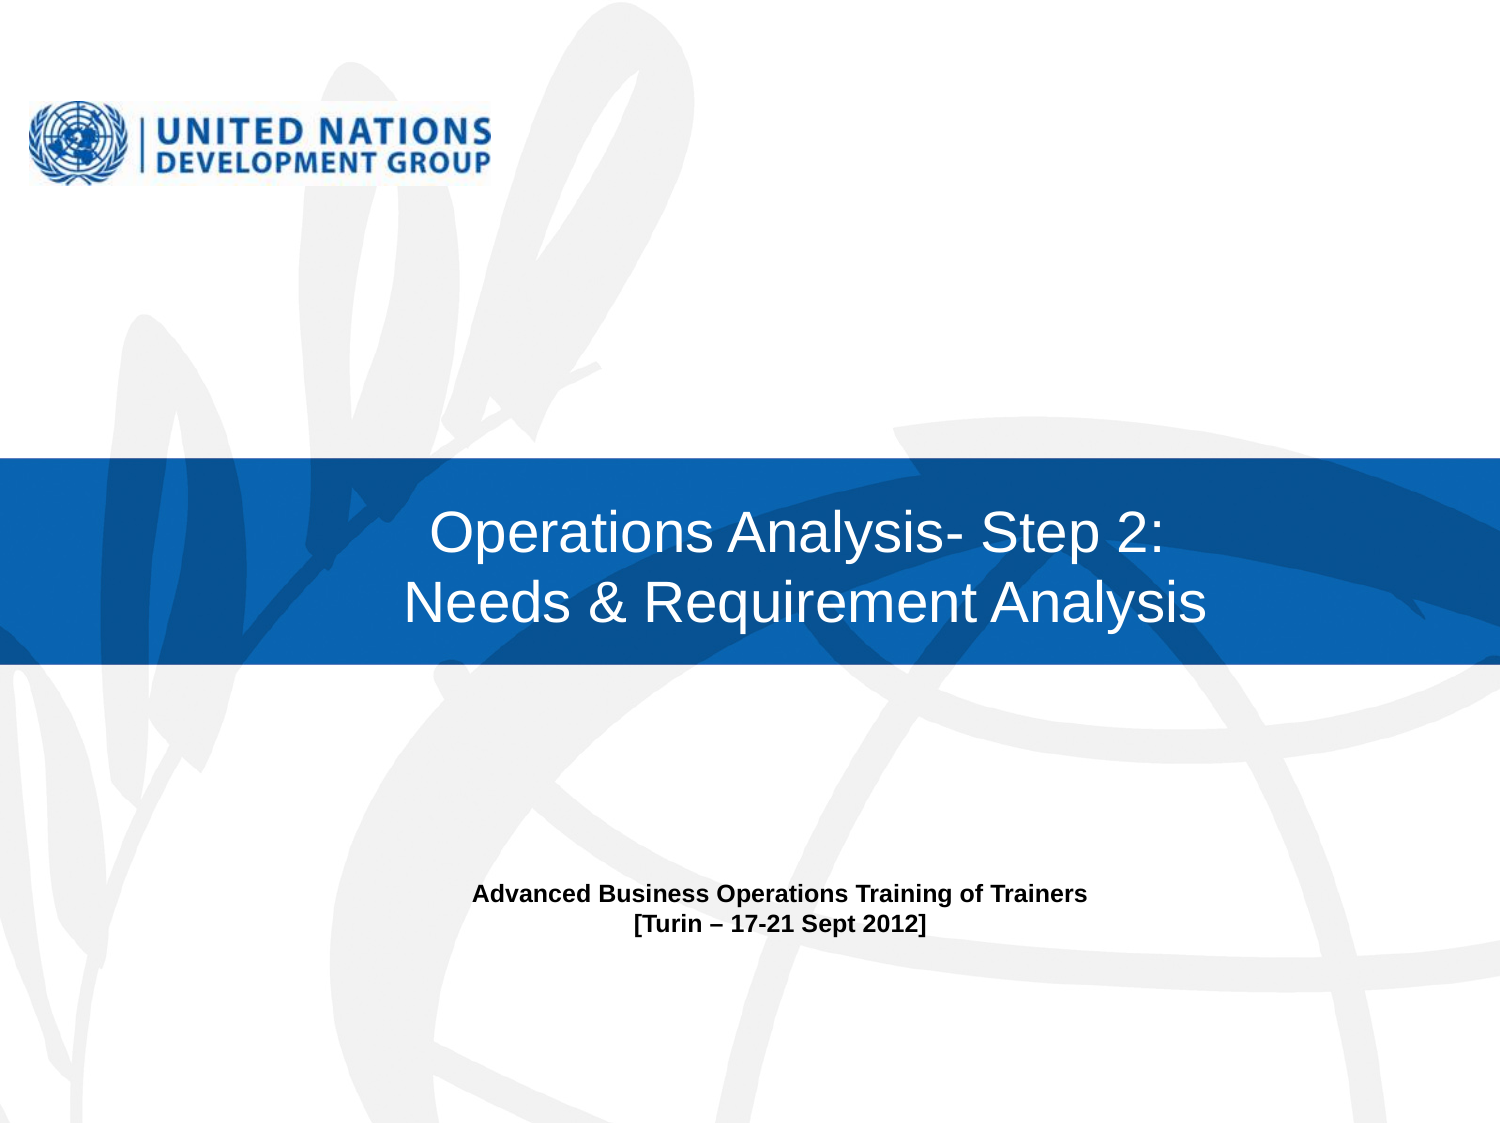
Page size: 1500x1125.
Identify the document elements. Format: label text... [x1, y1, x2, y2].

title Operations Analysis- Step 2: Needs & Requirement Analysis [168, 497, 1444, 631]
picture [0, 0, 1500, 1123]
text_box Advanced Business Operations Training of Trainers [Turin – 17-21 Sept 2012] [293, 869, 1268, 933]
